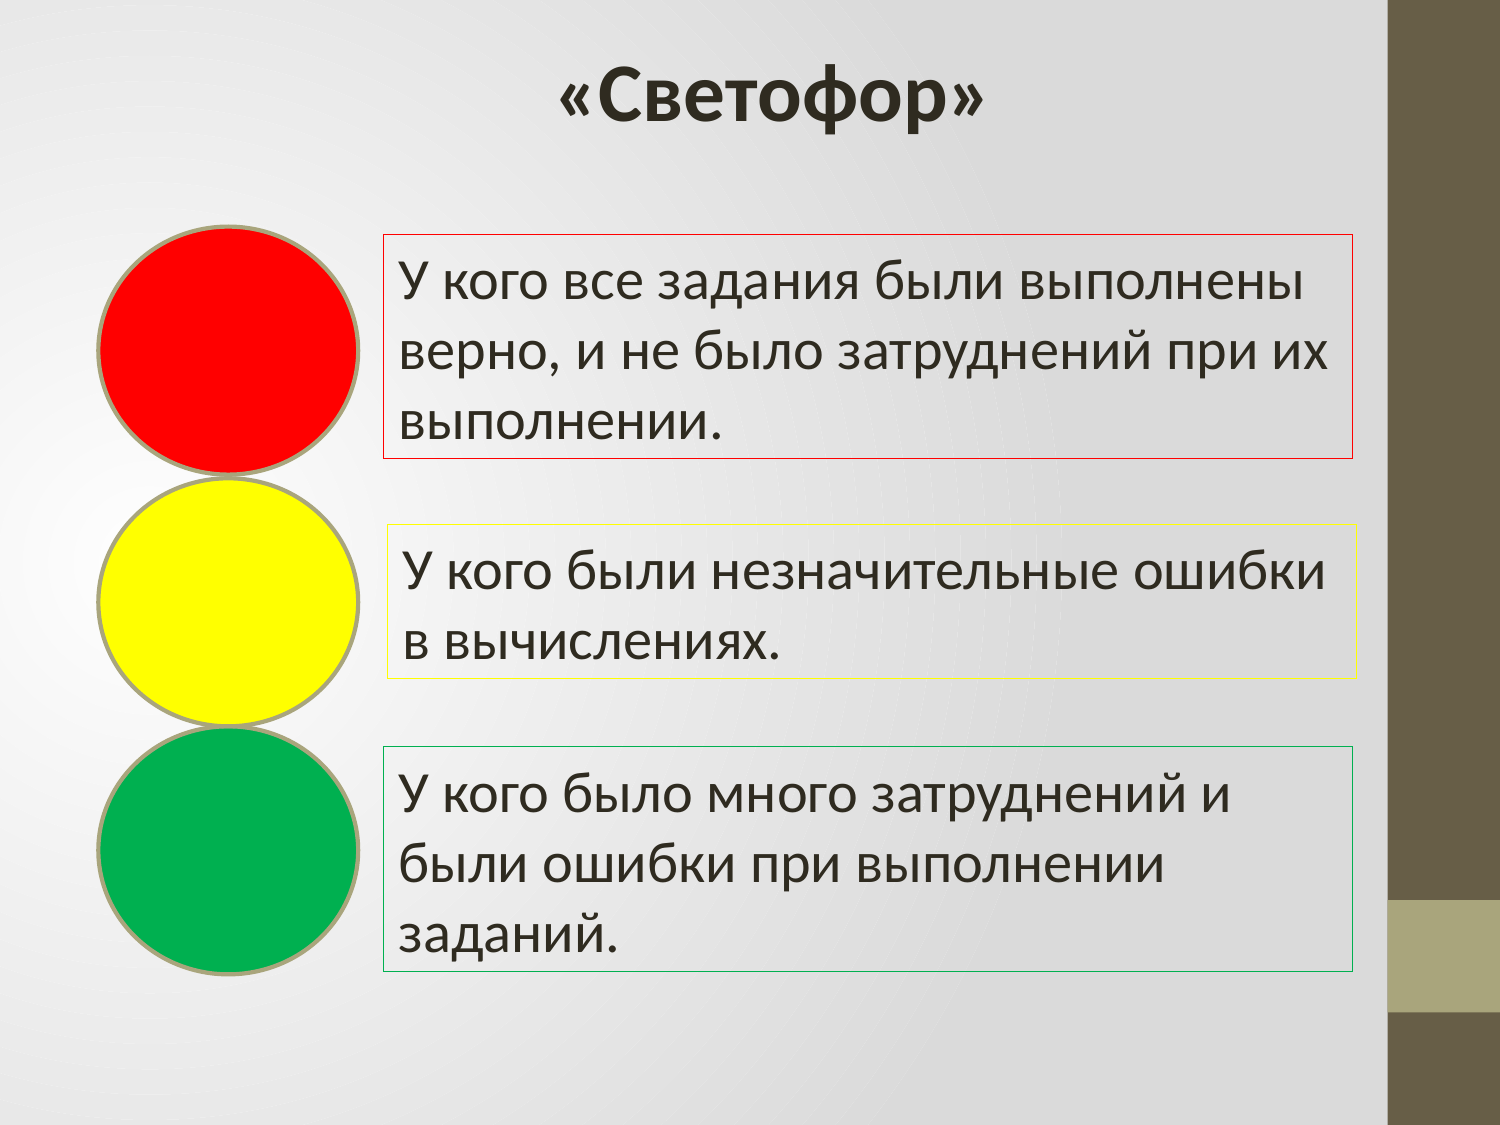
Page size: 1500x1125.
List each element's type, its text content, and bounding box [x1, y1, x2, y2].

text_box «Светофор» [265, 30, 1282, 146]
text_box [96, 726, 361, 977]
text_box У кого все задания были выполнены верно, и не было затруднений при их выполнении. [383, 234, 1353, 459]
text_box [96, 476, 361, 729]
text_box У кого были незначительные ошибки в вычислениях. [387, 524, 1357, 679]
text_box У кого было много затруднений и были ошибки при выполнении заданий. [383, 746, 1353, 972]
text_box [96, 224, 361, 477]
